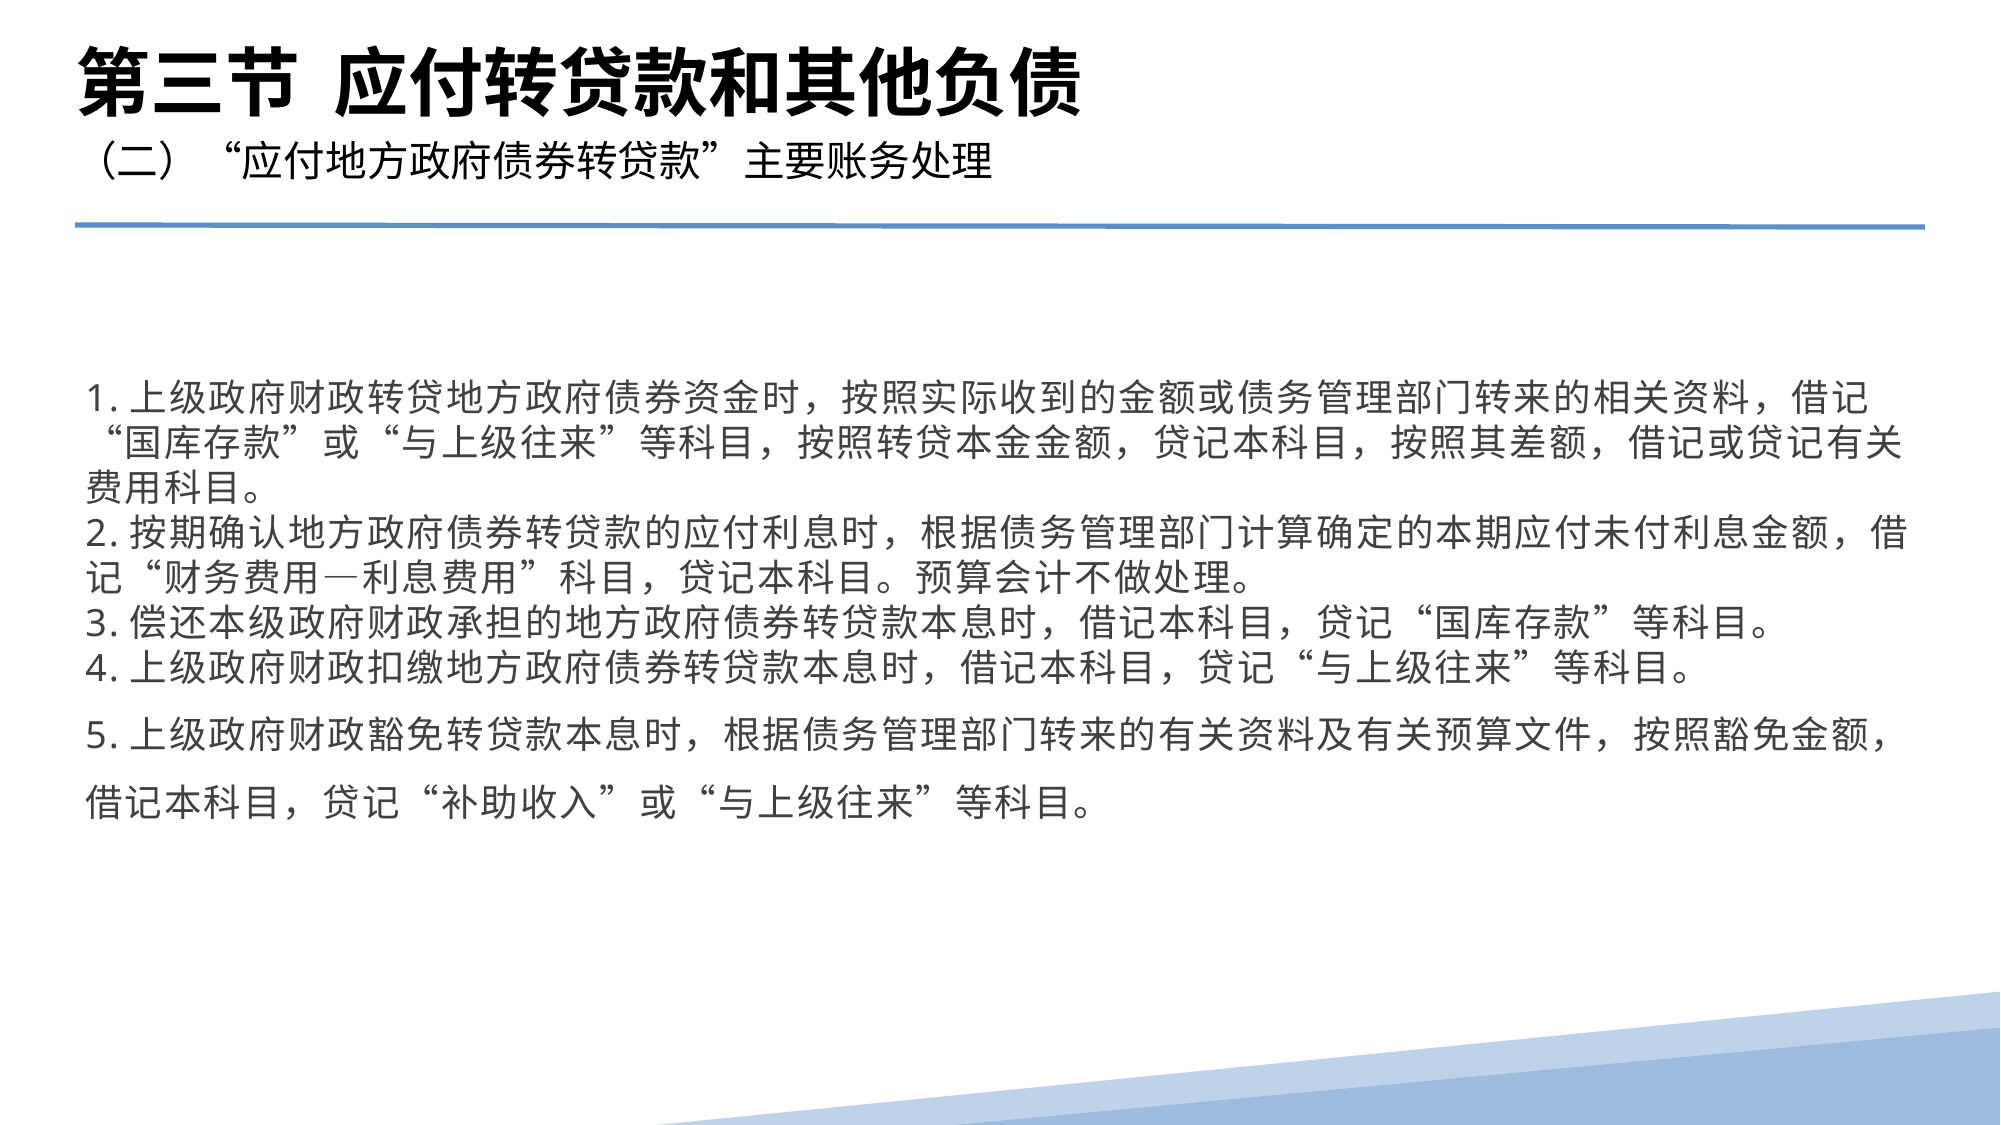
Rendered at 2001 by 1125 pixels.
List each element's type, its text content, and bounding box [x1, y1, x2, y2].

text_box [656, 991, 2000, 1125]
text_box 1.上级政府财政转贷地方政府债券资金时，按照实际收到的金额或债务管理部门转来的相关资料，借记“国库存款”或“与上级往来”等科目，按照转贷本金金额，贷记本科目，按照其差额，借记或贷记有关费用科目。 2.按期确认地方政府债券转贷款的应付利息时，根据债务管理部门计算确定的本期应付未付利息金额，借记“财务费用—利息费用”科目，贷记本科目。预算会计不做处理。 3.偿还本级政府财政承担的地方政府债券转贷款本息时，借记本科目，贷记“国库存款”等科目。 4.上级政府财政扣缴地方政府债券转贷款本息时，借记本科目，贷记“与上级往来”等科目。 5.上级政府财政豁免转贷款本息时，根据债务管理部门转来的有关资料及有关预算文件，按照豁免金额，借记本科目，贷记“补助收入”或“与上级往来”等科目。 [75, 252, 1925, 946]
text_box 第三节 应付转贷款和其他负债 [75, 24, 1925, 124]
text_box （二）“应付地方政府债券转贷款”主要账务处理 [75, 124, 1925, 200]
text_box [74, 224, 1925, 228]
